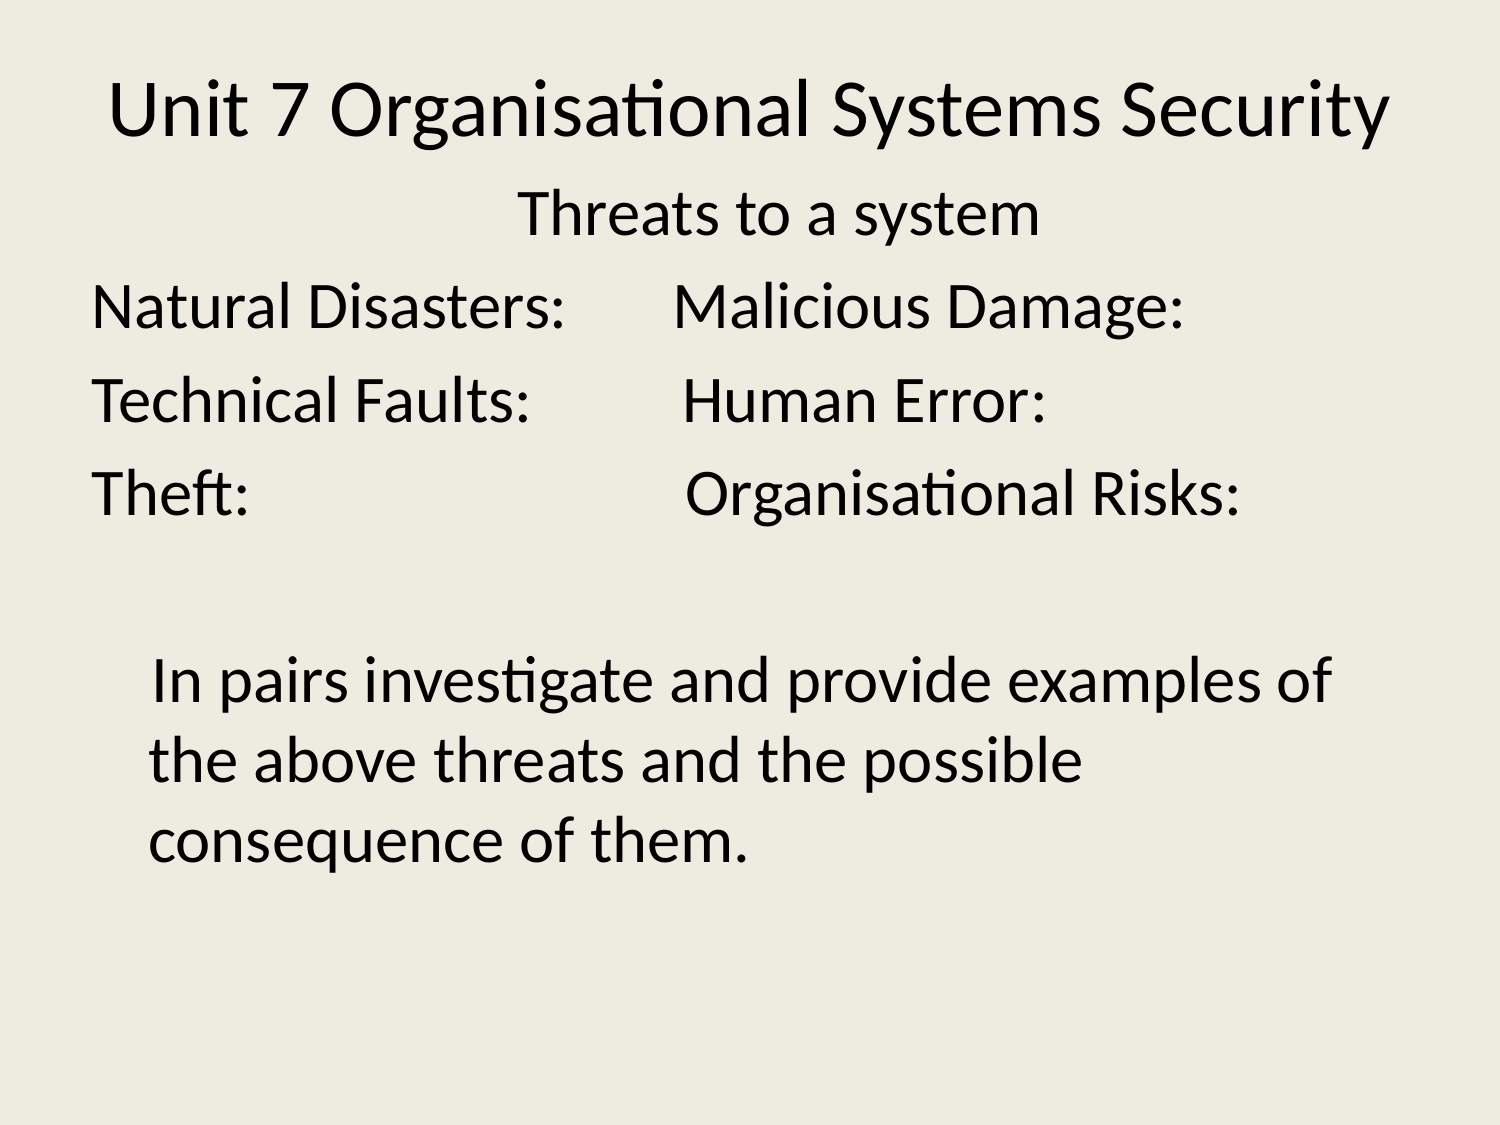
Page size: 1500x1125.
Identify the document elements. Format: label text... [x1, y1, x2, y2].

title Unit 7 Organisational Systems Security [75, 45, 1425, 161]
list Threats to a system Natural Disasters: Malicious Damage: Technical Faults: Human Error: Theft: Organisational Risks: In pairs investigate and provide examples of the above threats and the possible consequence of them. [76, 160, 1427, 988]
